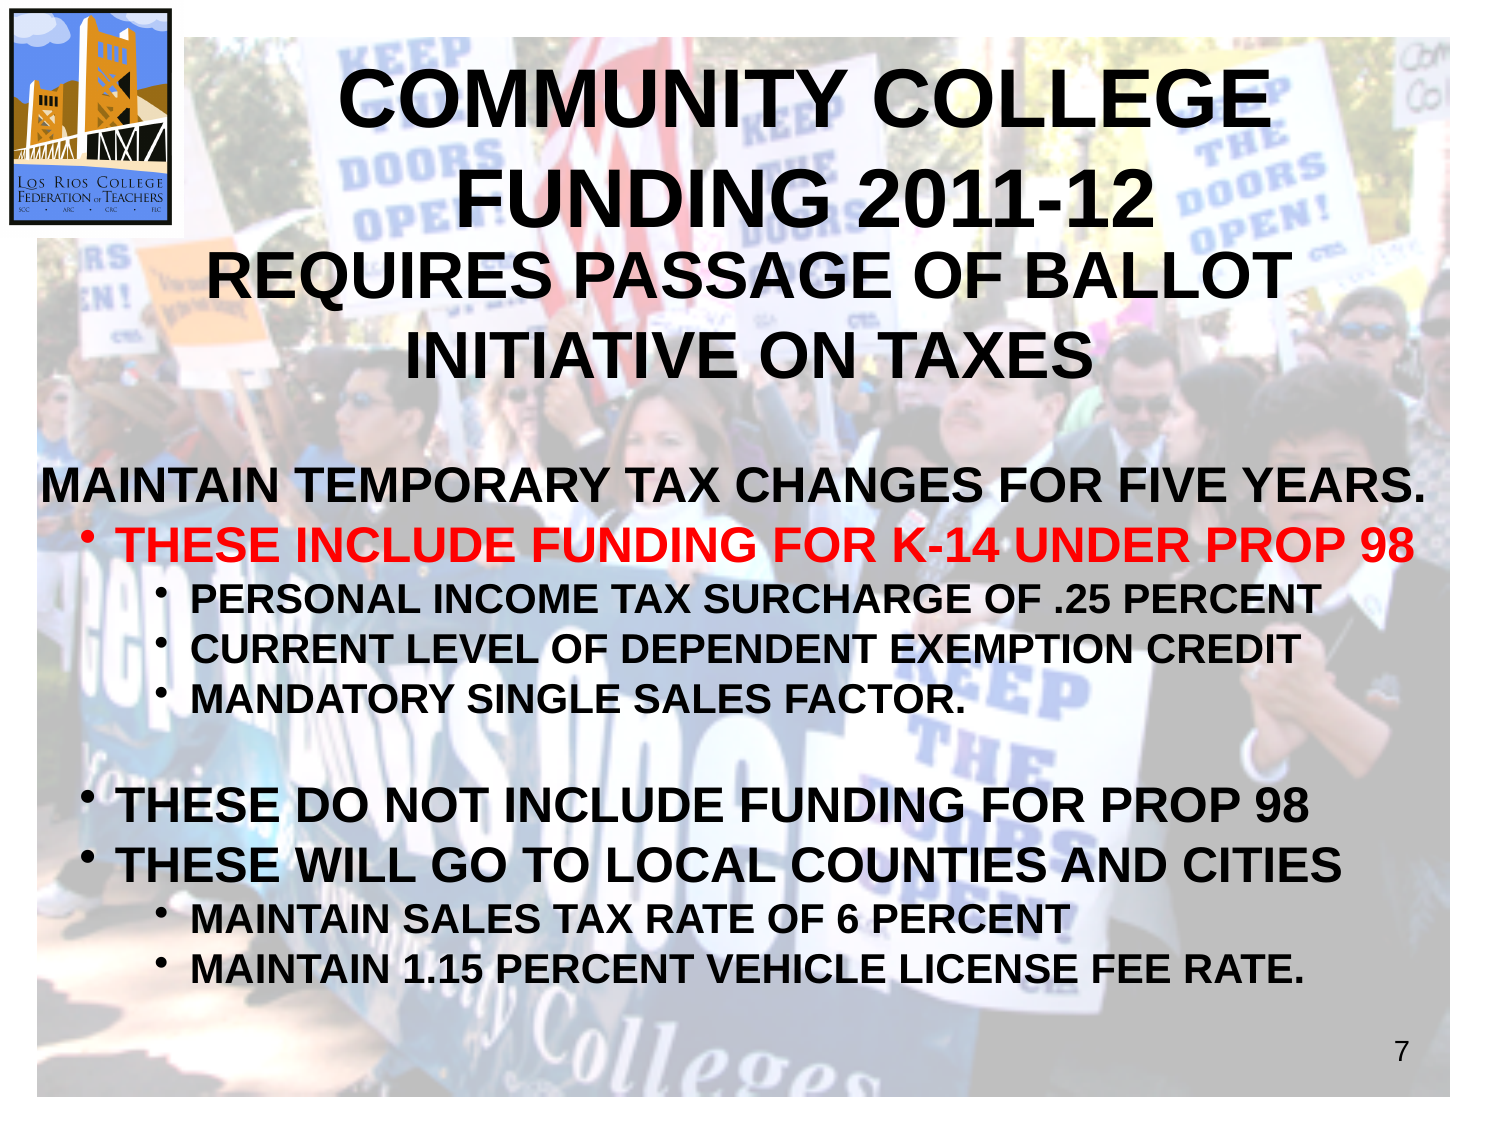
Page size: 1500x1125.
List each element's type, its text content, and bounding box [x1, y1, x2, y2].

picture [0, 0, 184, 238]
text_box REQUIRES PASSAGE OF BALLOT INITIATIVE ON TAXES MAINTAIN TEMPORARY TAX CHANGES FOR FIVE YEARS. THESE INCLUDE FUNDING FOR K-14 UNDER PROP 98 PERSONAL INCOME TAX SURCHARGE OF .25 PERCENT CURRENT LEVEL OF DEPENDENT EXEMPTION CREDIT MANDATORY SINGLE SALES FACTOR. THESE DO NOT INCLUDE FUNDING FOR PROP 98 THESE WILL GO TO LOCAL COUNTIES AND CITIES MAINTAIN SALES TAX RATE OF 6 PERCENT MAINTAIN 1.15 PERCENT VEHICLE LICENSE FEE RATE. [24, 224, 1475, 1100]
title COMMUNITY COLLEGE FUNDING 2011-12 [187, 49, 1426, 224]
